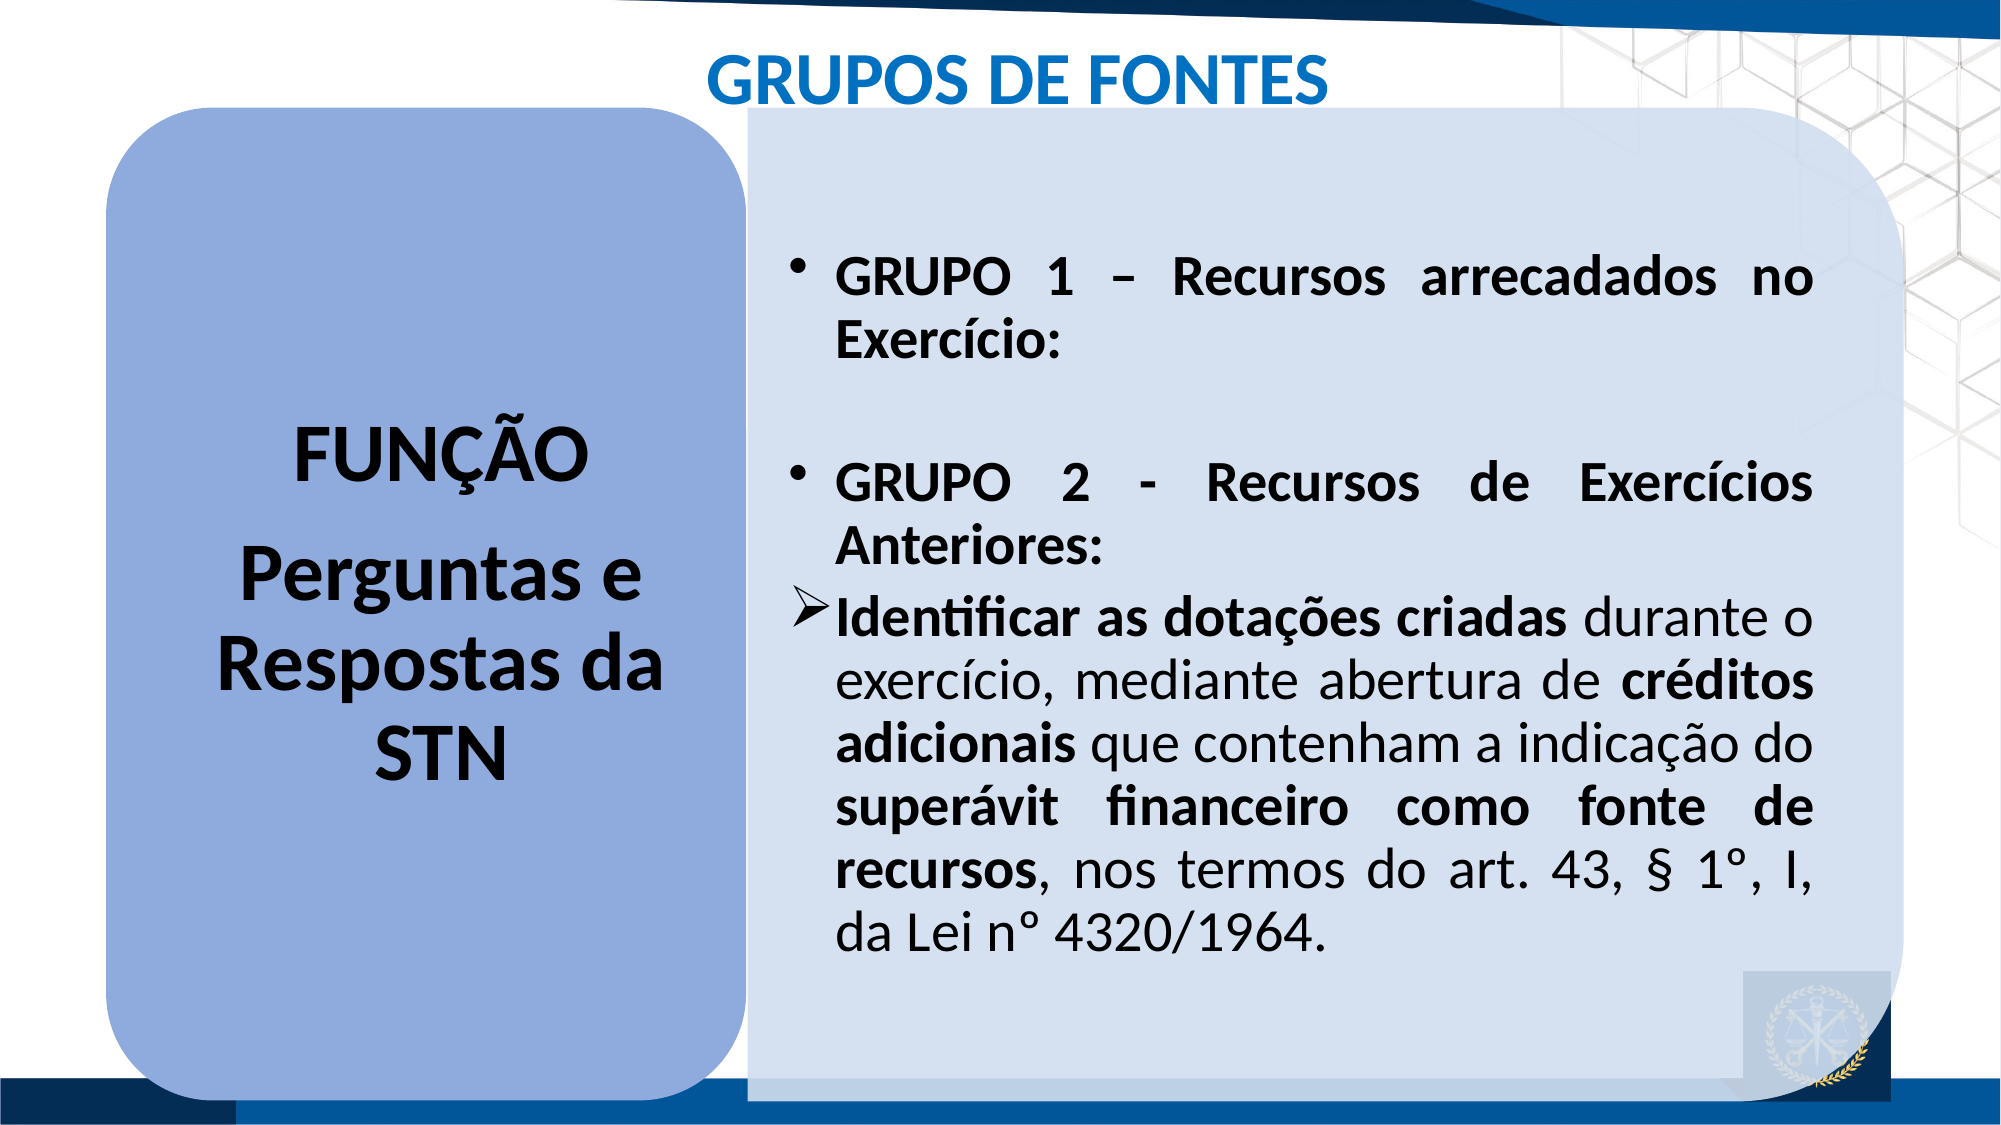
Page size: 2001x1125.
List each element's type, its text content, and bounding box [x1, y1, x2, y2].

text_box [70, 107, 1931, 1103]
text_box GRUPOS DE FONTES [127, 22, 1911, 107]
picture [0, 0, 2001, 1125]
